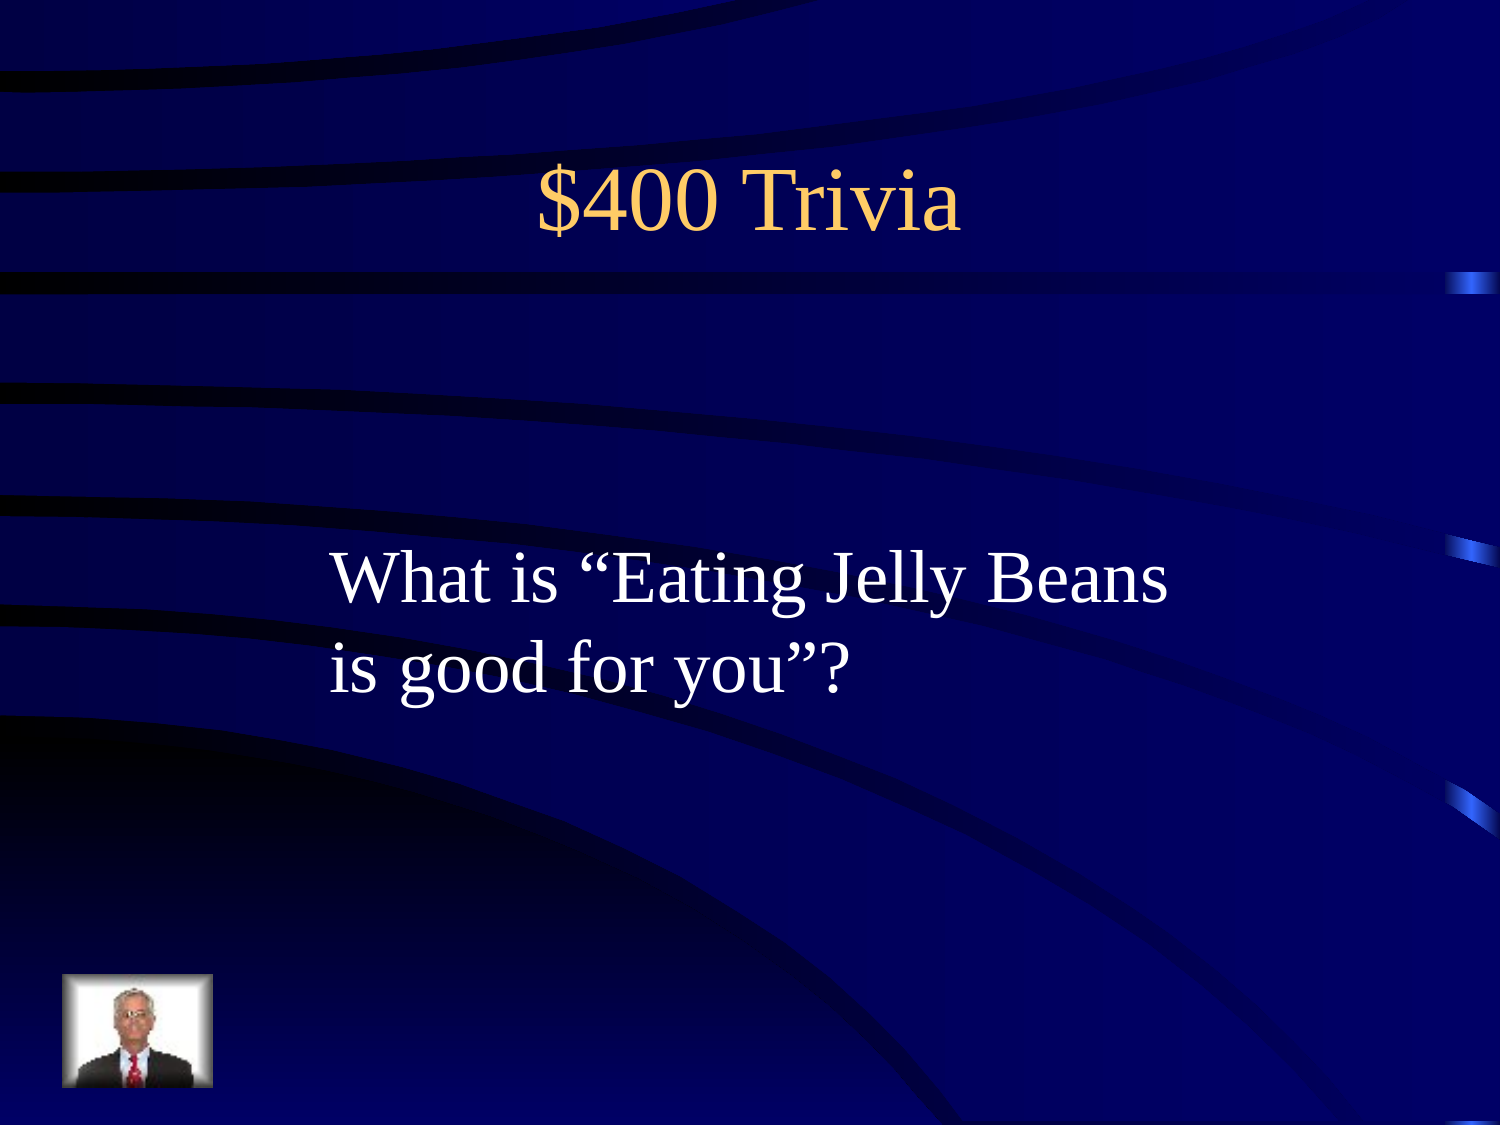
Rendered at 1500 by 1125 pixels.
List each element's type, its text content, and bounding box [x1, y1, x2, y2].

title $400 Trivia [112, 99, 1388, 288]
text_box What is “Eating Jelly Beans is good for you”? [314, 519, 1186, 715]
picture [62, 974, 213, 1088]
